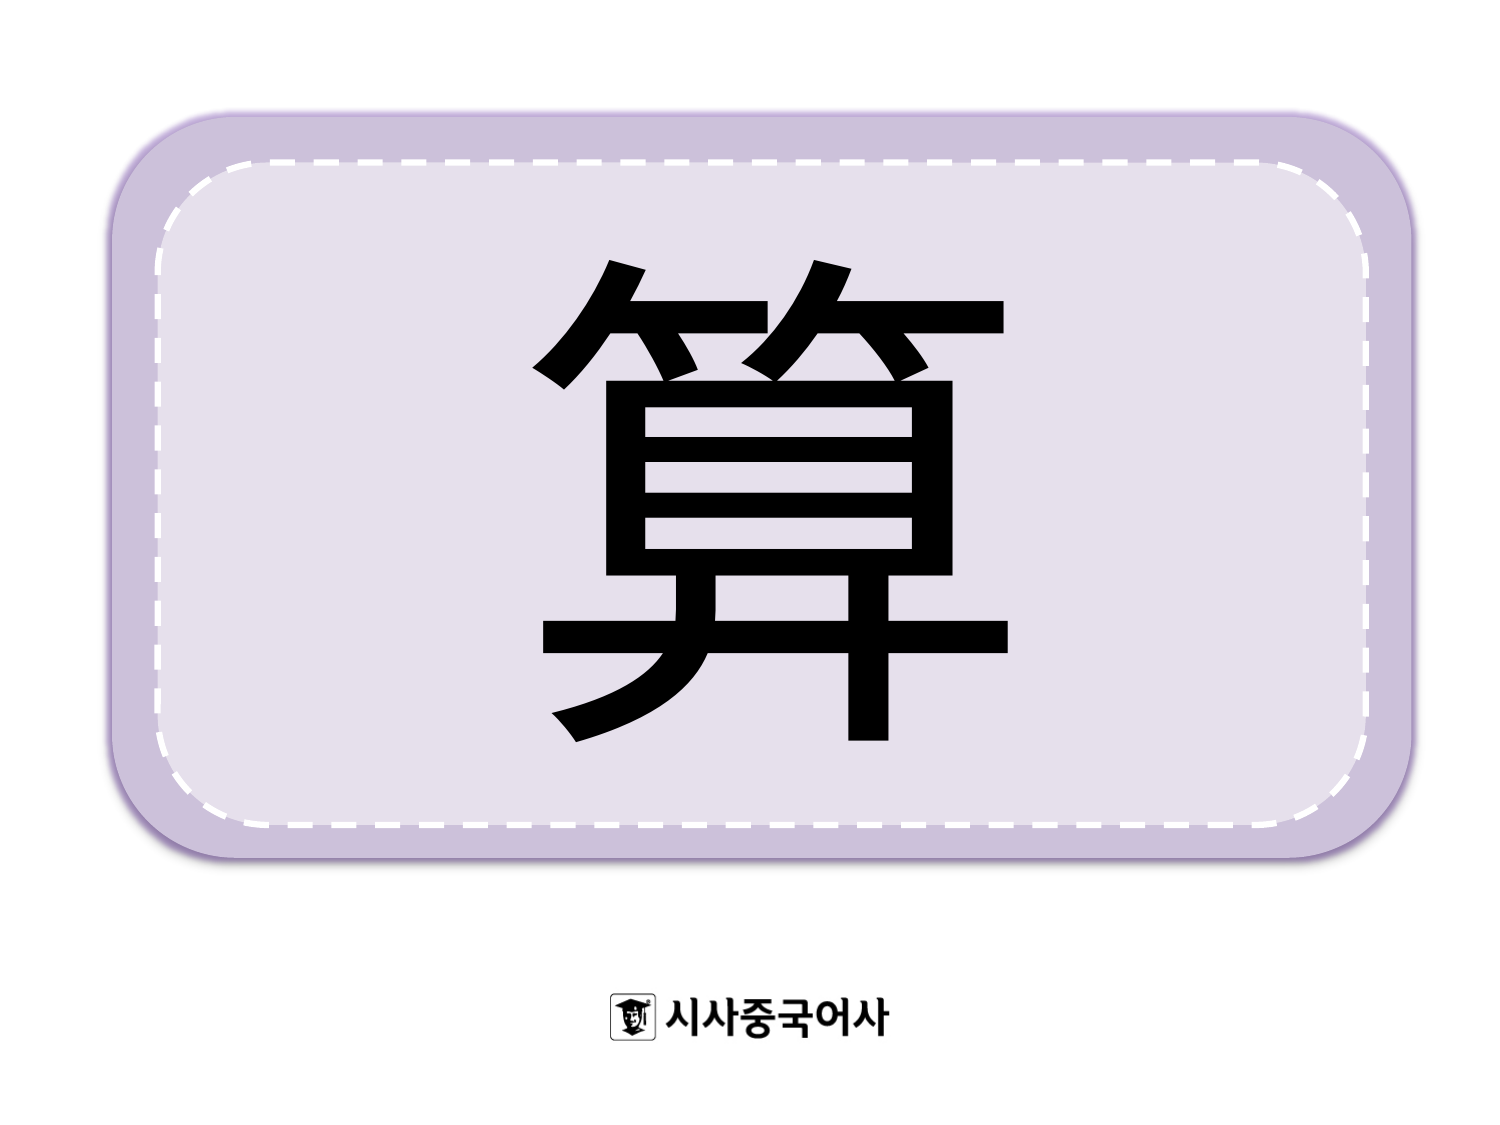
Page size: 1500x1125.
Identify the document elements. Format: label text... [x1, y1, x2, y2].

text_box [162, 160, 171, 824]
text_box 算 [171, 160, 1380, 824]
picture [602, 987, 898, 1047]
